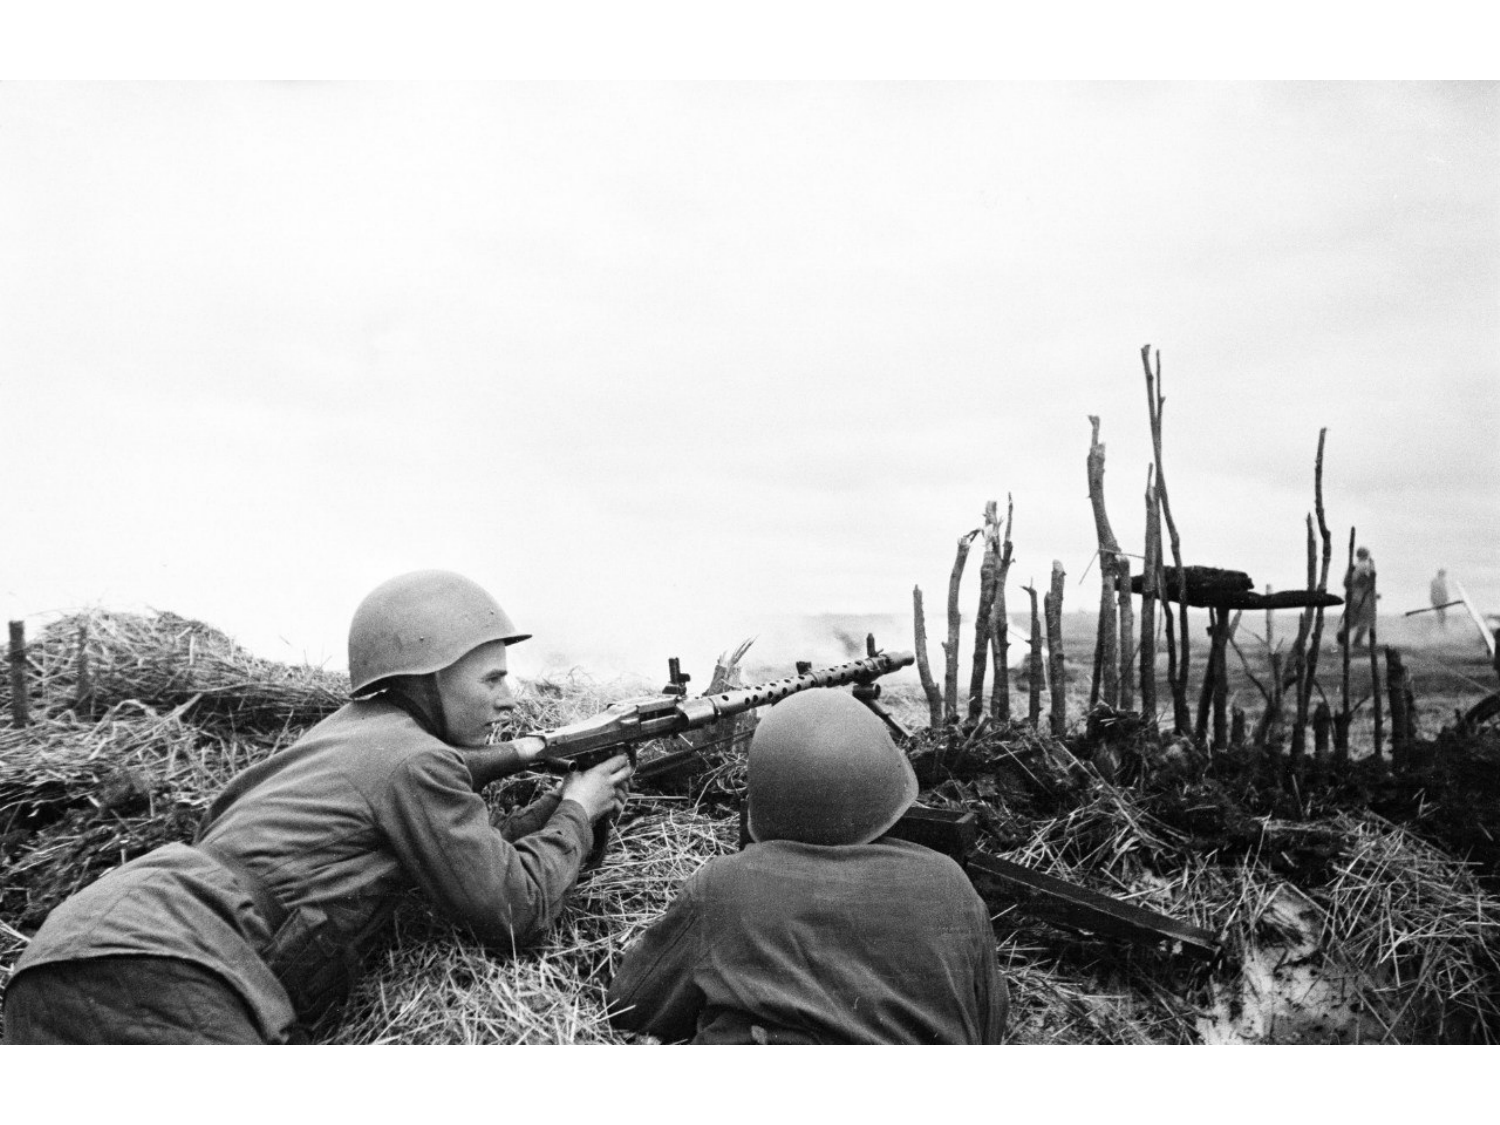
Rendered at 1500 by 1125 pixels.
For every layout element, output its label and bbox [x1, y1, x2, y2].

picture [0, 79, 1500, 1045]
